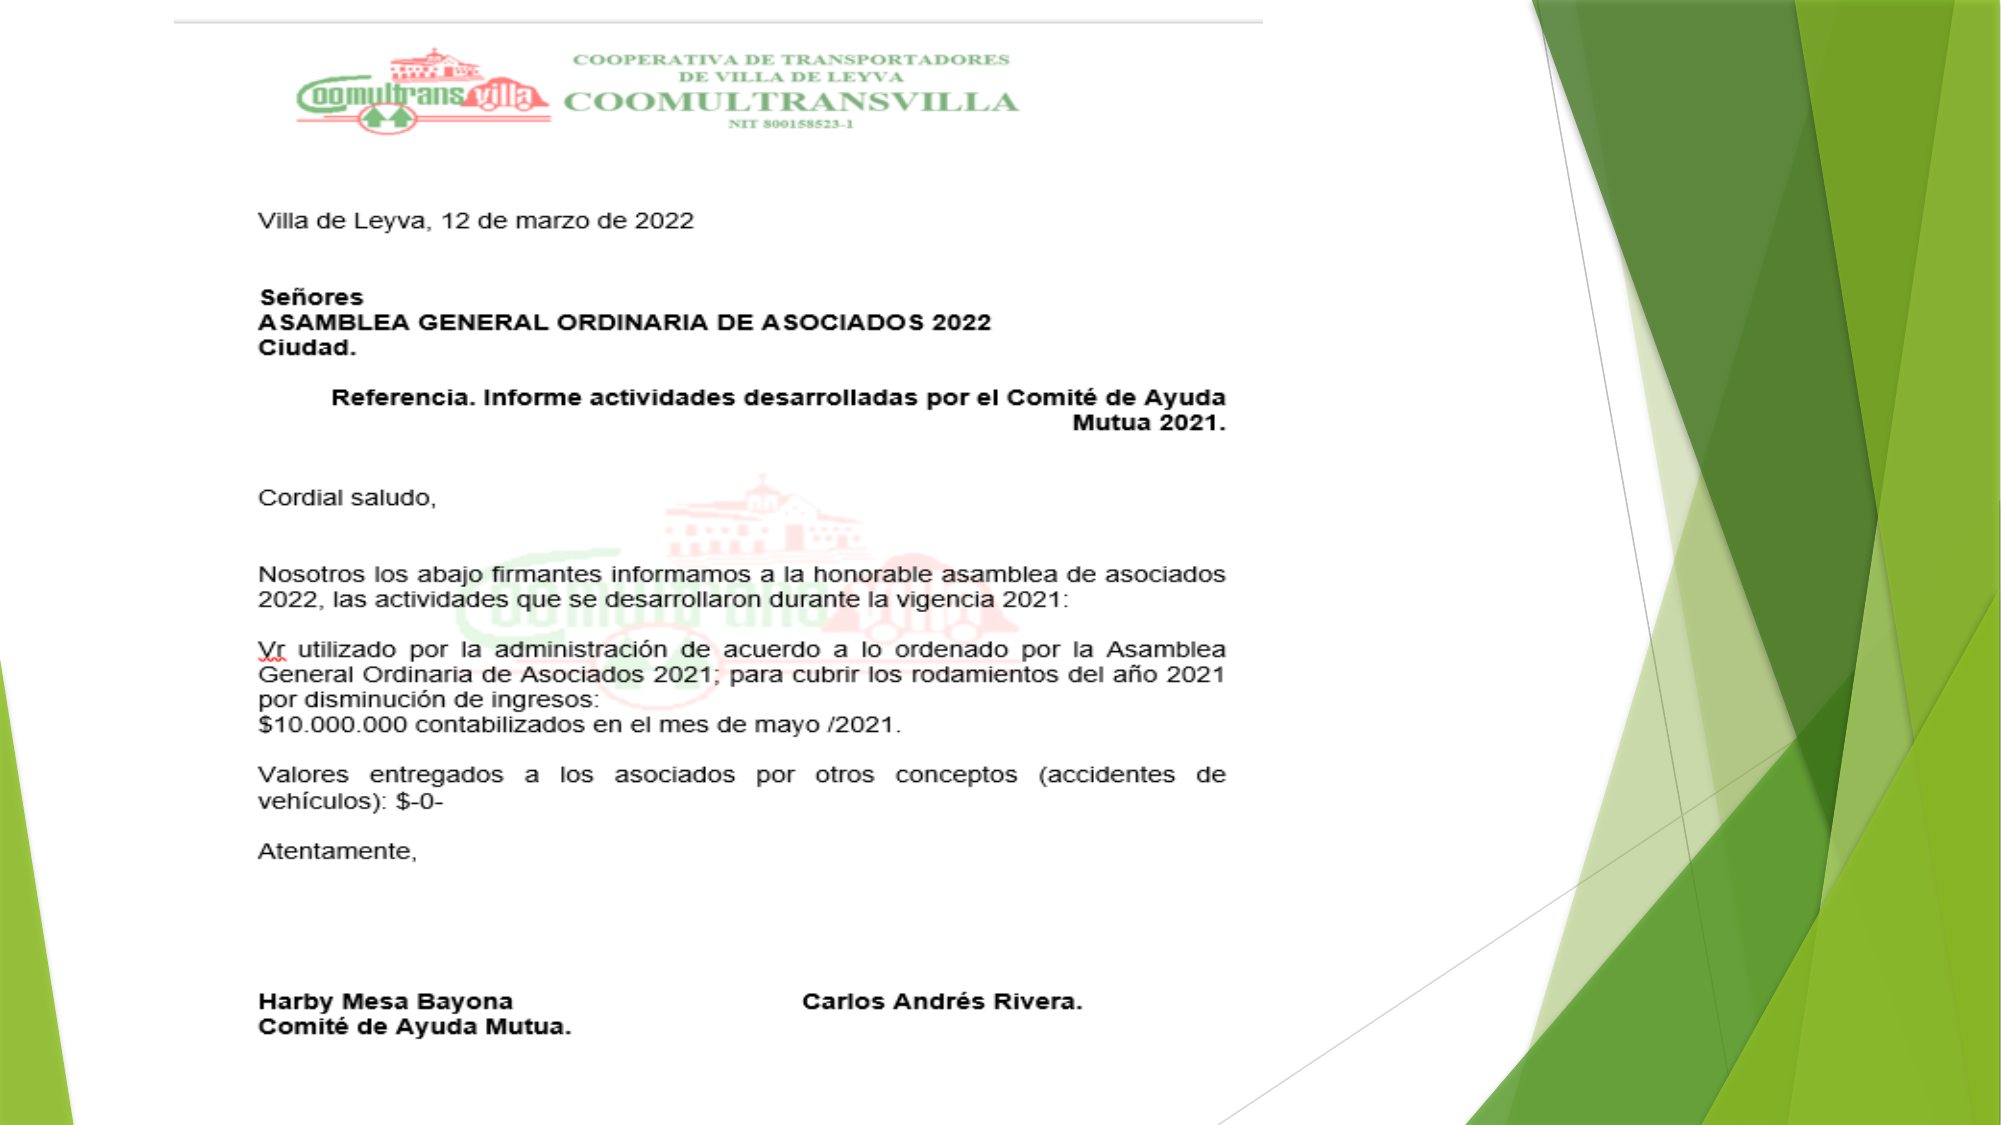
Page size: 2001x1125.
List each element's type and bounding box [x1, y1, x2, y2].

picture [173, 18, 1263, 1072]
